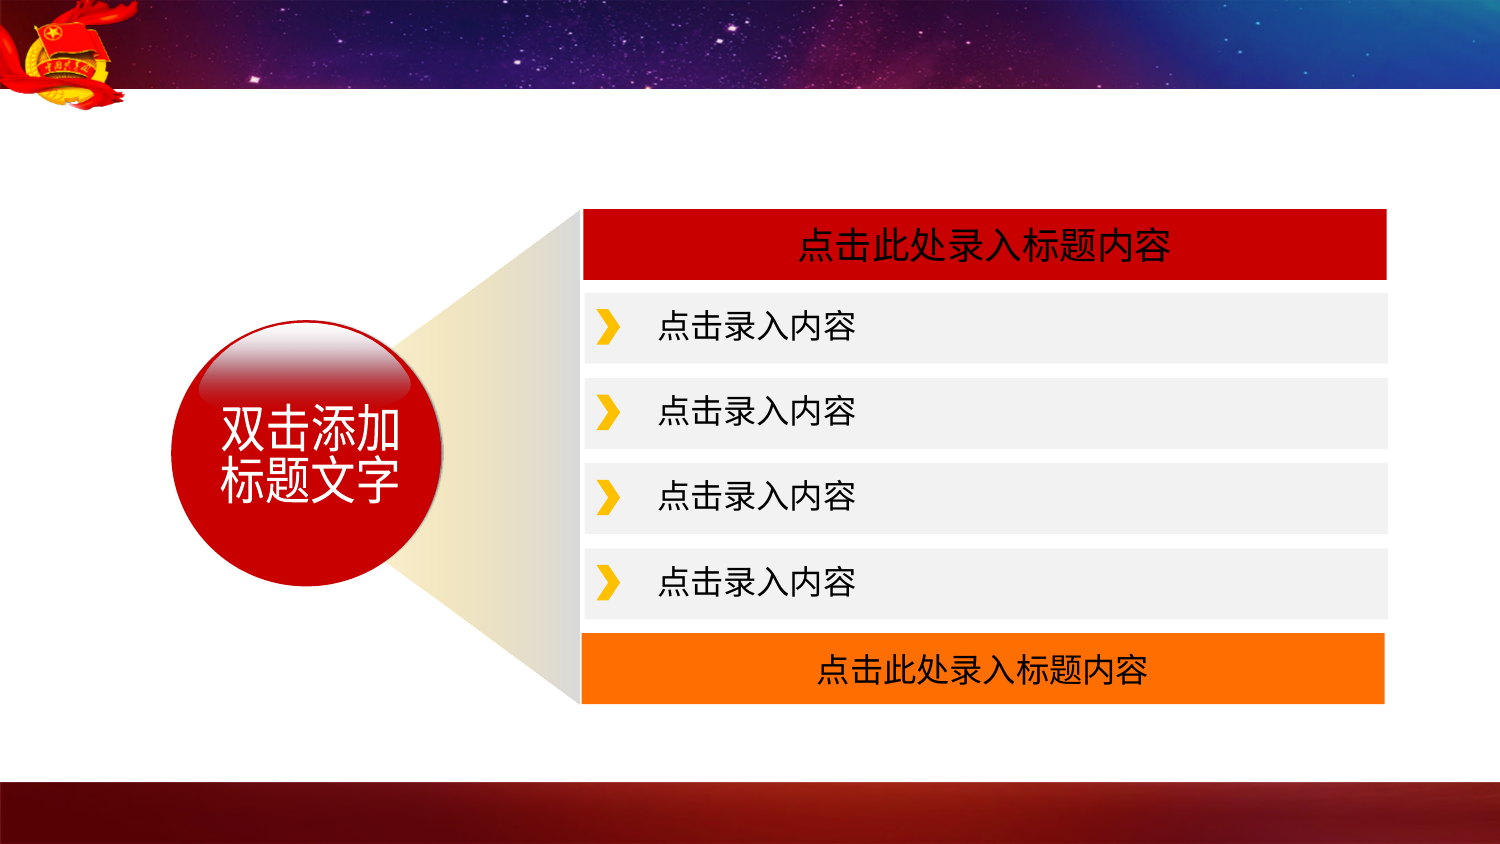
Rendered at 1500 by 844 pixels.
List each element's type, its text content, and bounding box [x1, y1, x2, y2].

text_box 点击此处录入标题内容 [581, 632, 1383, 705]
picture [0, 0, 1500, 112]
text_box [171, 320, 444, 587]
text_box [584, 548, 1388, 620]
text_box [418, 207, 581, 707]
text_box 点击此处录入标题内容 [582, 208, 1388, 281]
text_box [584, 292, 1388, 364]
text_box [584, 463, 1388, 535]
picture [0, 783, 1500, 844]
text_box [584, 377, 1388, 450]
